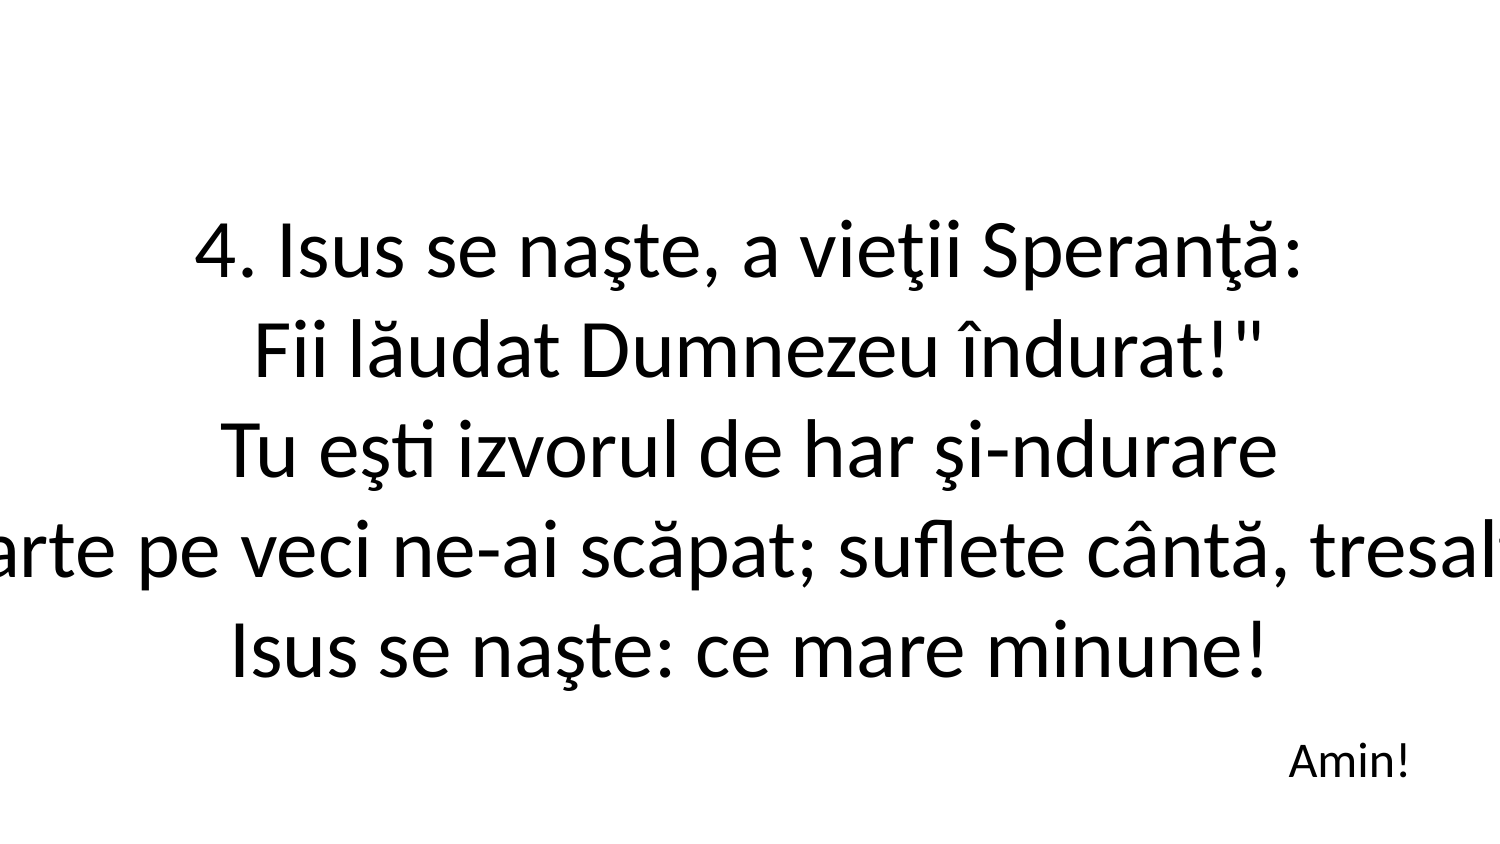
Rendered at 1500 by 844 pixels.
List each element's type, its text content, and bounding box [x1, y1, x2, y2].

text_box Amin! [1273, 674, 1427, 795]
text_box 4. Isus se naşte, a vieţii Speranţă: Fii lăudat Dumnezeu îndurat!" Tu eşti izvorul de har şi-ndurare și de la moarte pe veci ne-ai scăpat; suflete cântă, tresaltă şi spune, Isus se naşte: ce mare minune! [0, 142, 1500, 702]
